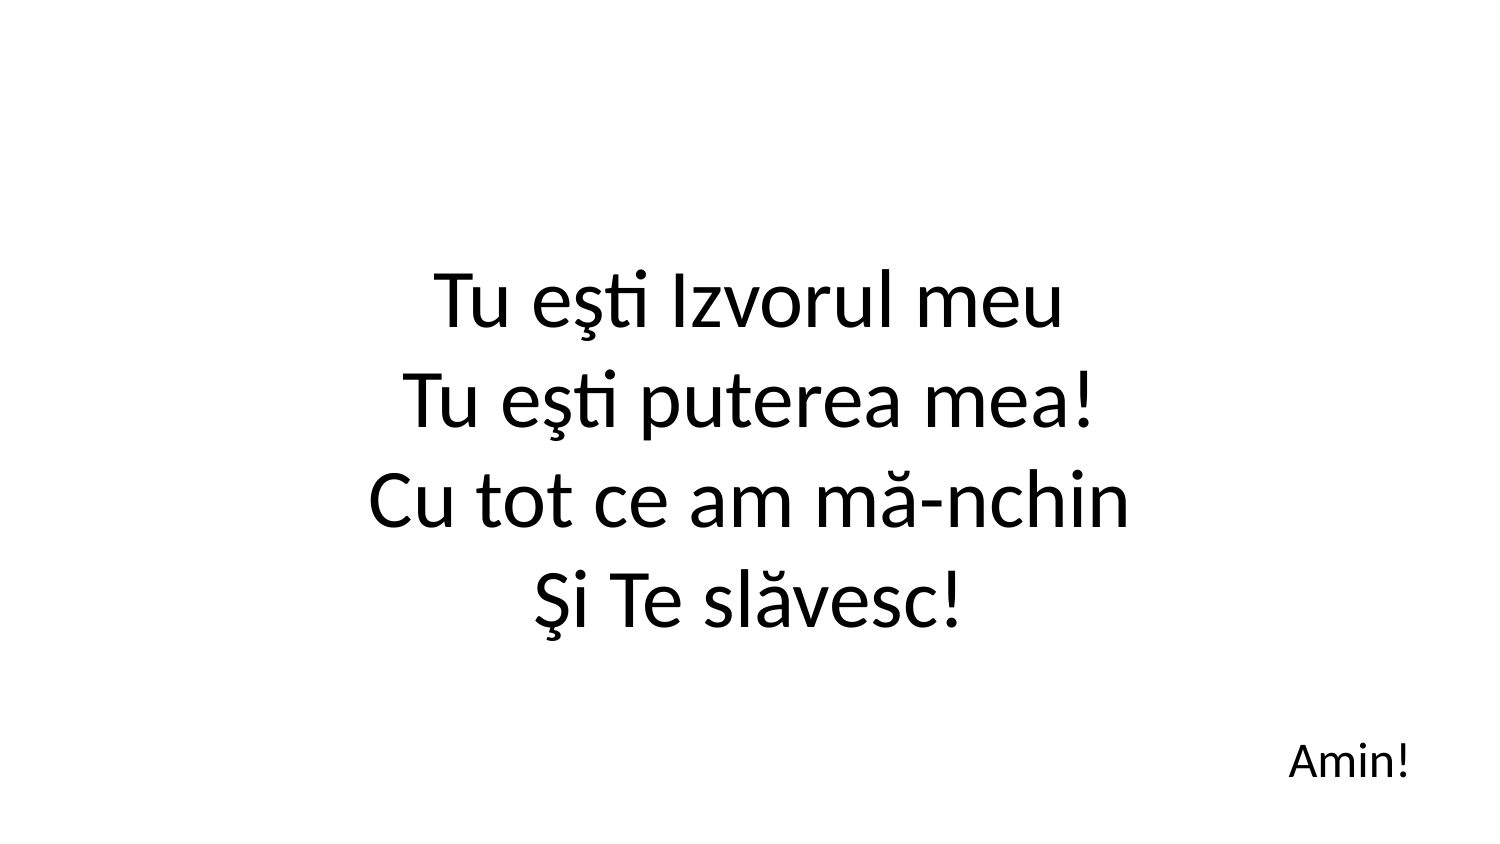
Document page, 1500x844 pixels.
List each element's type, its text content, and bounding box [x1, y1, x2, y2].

text_box Amin! [1273, 674, 1427, 795]
text_box Tu eşti Izvorul meu Tu eşti puterea mea! Cu tot ce am mă-nchin Şi Te slăvesc! [353, 192, 1147, 652]
